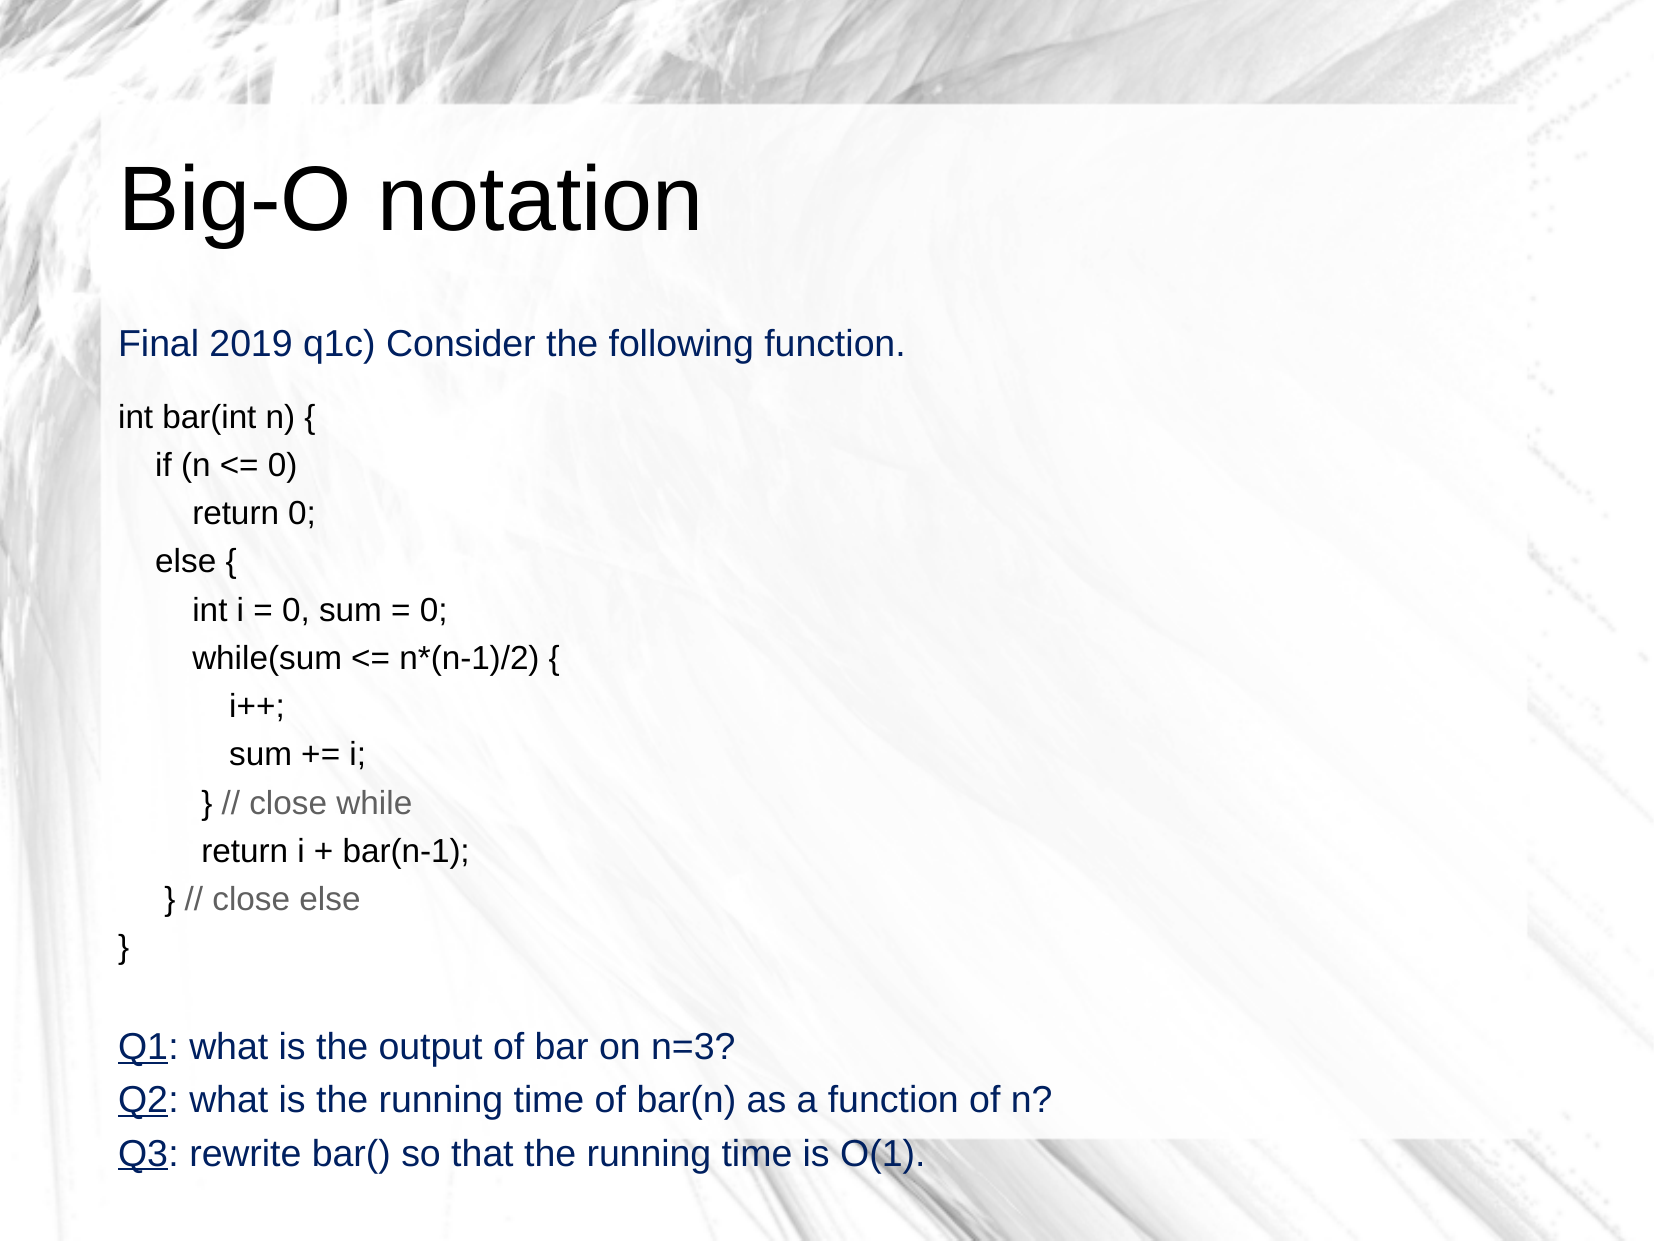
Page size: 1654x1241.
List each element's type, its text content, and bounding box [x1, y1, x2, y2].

title Big-O notation [118, 93, 1506, 299]
picture [0, 0, 1654, 1241]
list Final 2019 q1c) Consider the following function. int bar(int n) { if (n <= 0) return 0; else { int i = 0, sum = 0; while(sum <= n*(n-1)/2) { i++; sum += i; } // close while return i + bar(n-1); } // close else } Q1: what is the output of bar on n=3? Q2: what is the running time of bar(n) as a function of n? Q3: rewrite bar() so that the running time is O(1). [118, 319, 1571, 1183]
